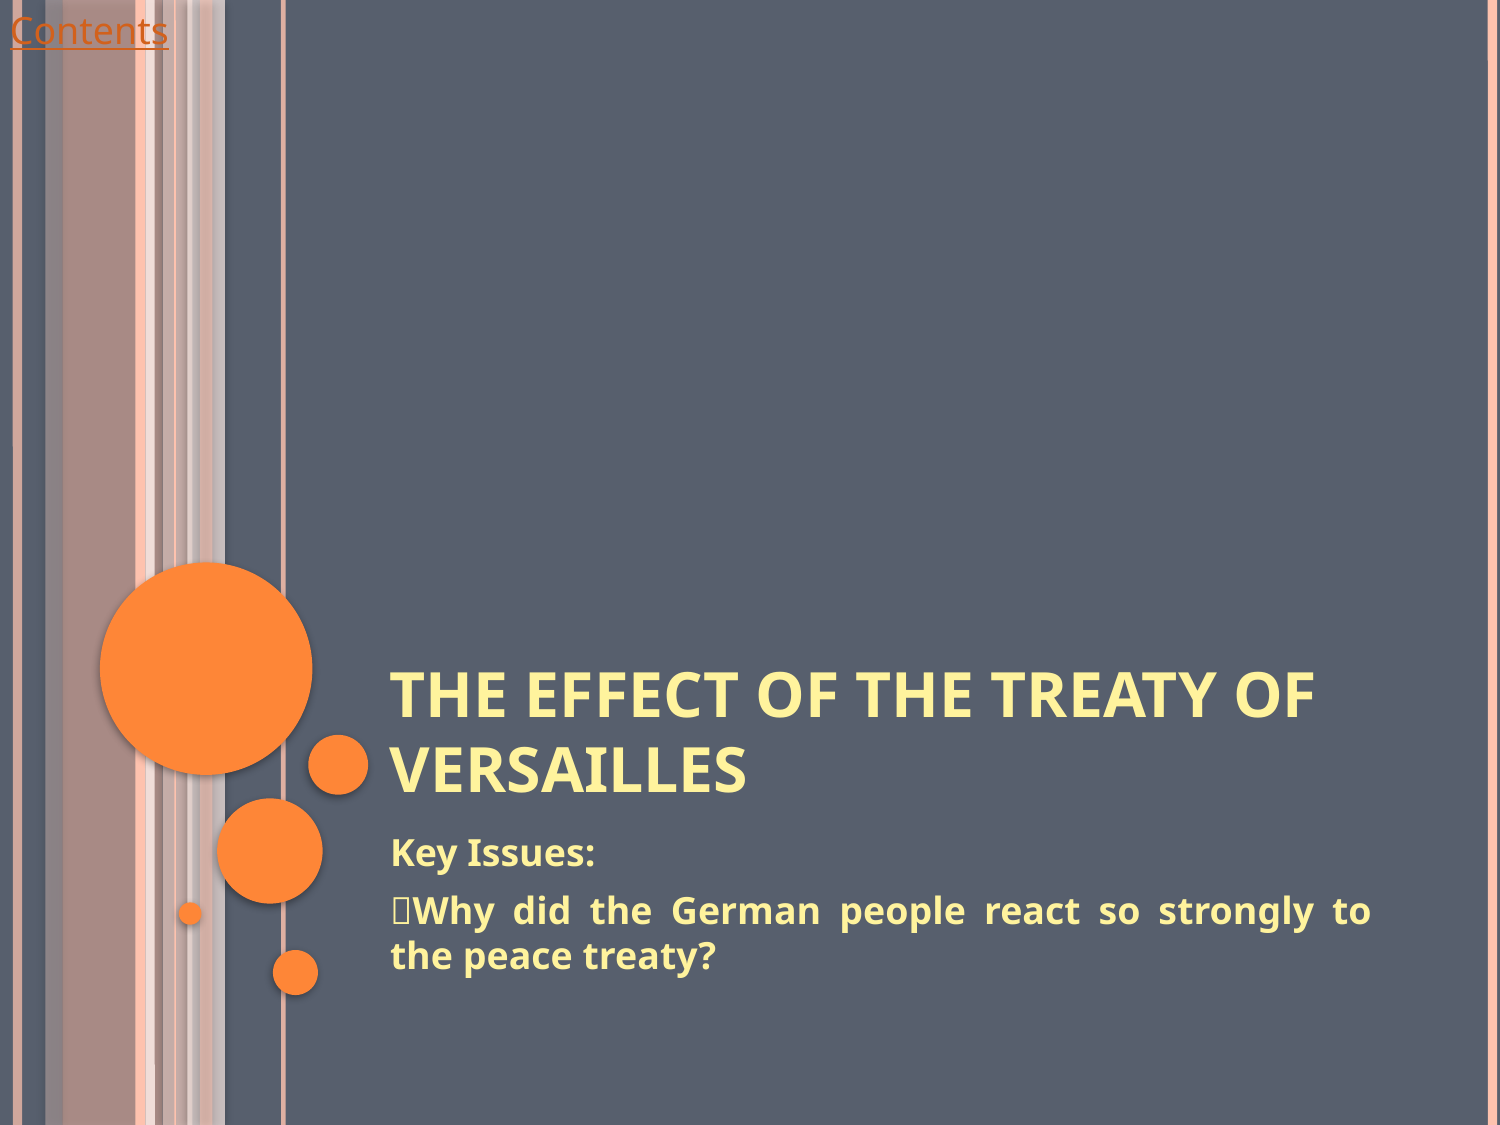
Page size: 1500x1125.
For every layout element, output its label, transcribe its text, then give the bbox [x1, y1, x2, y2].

title The Effect of the Treaty of Versailles [375, 474, 1388, 812]
list Key Issues: Why did the German people react so strongly to the peace treaty? [374, 821, 1388, 1048]
